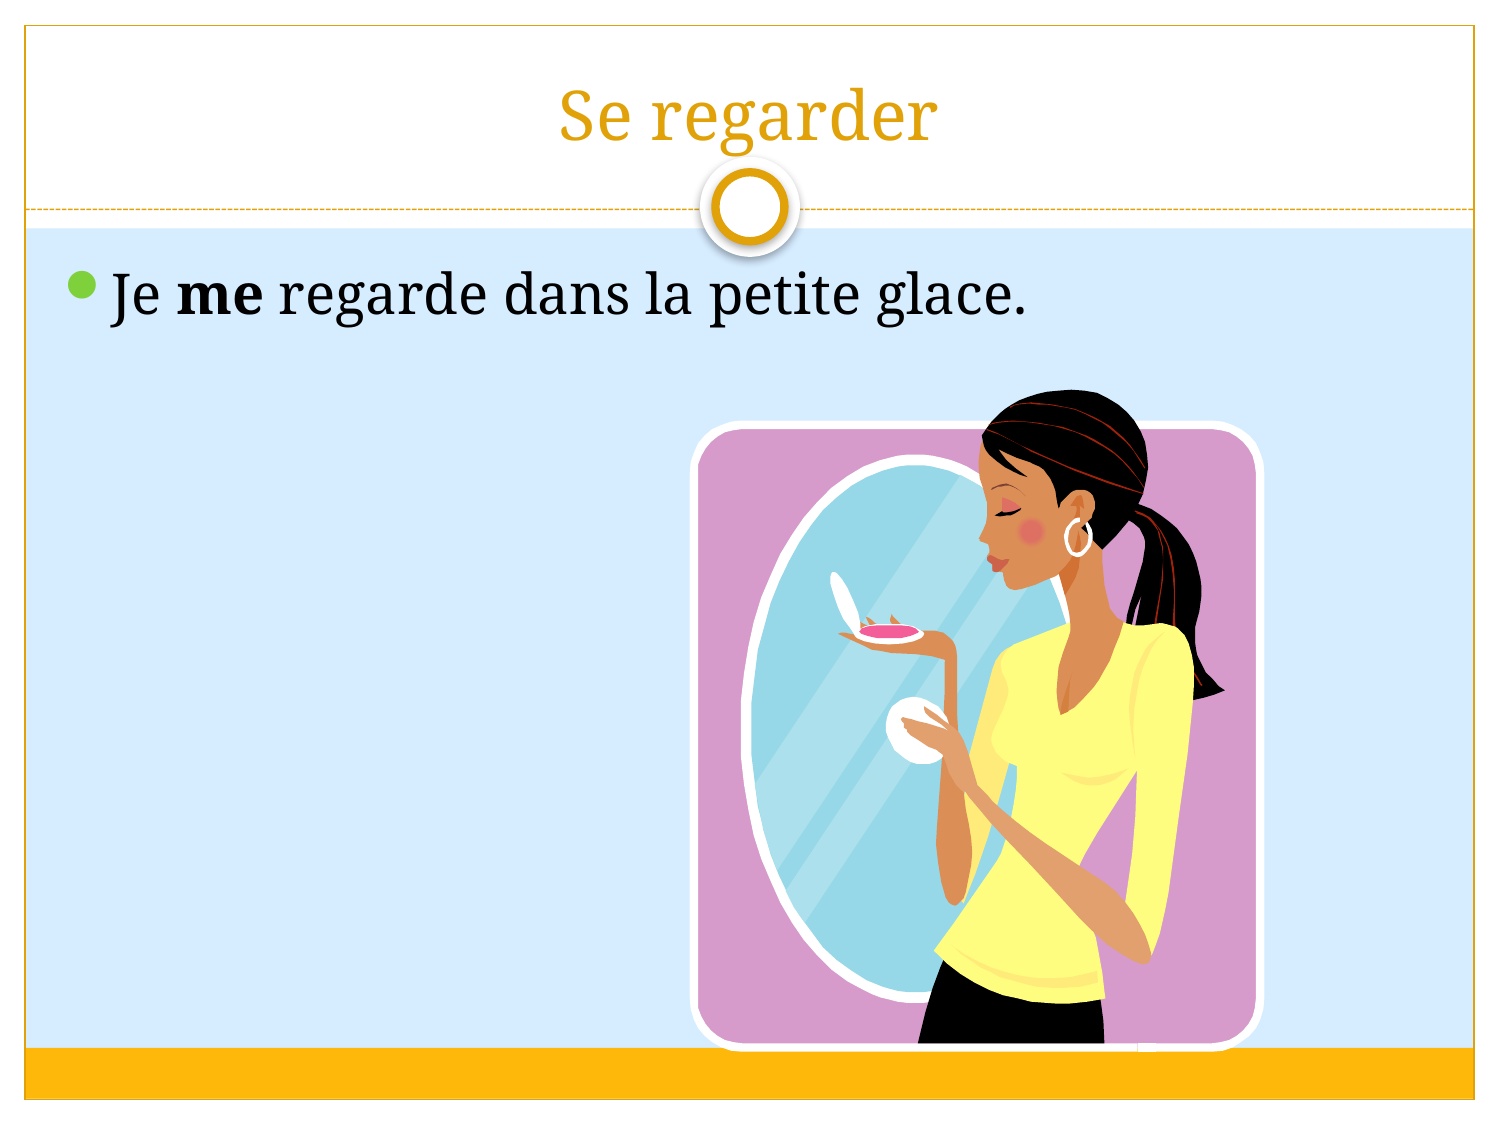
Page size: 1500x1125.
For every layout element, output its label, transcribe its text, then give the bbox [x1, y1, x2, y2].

picture [687, 387, 1267, 1055]
list Je me regarde dans la petite glace. [49, 250, 1445, 1001]
title Se regarder [49, 37, 1450, 162]
